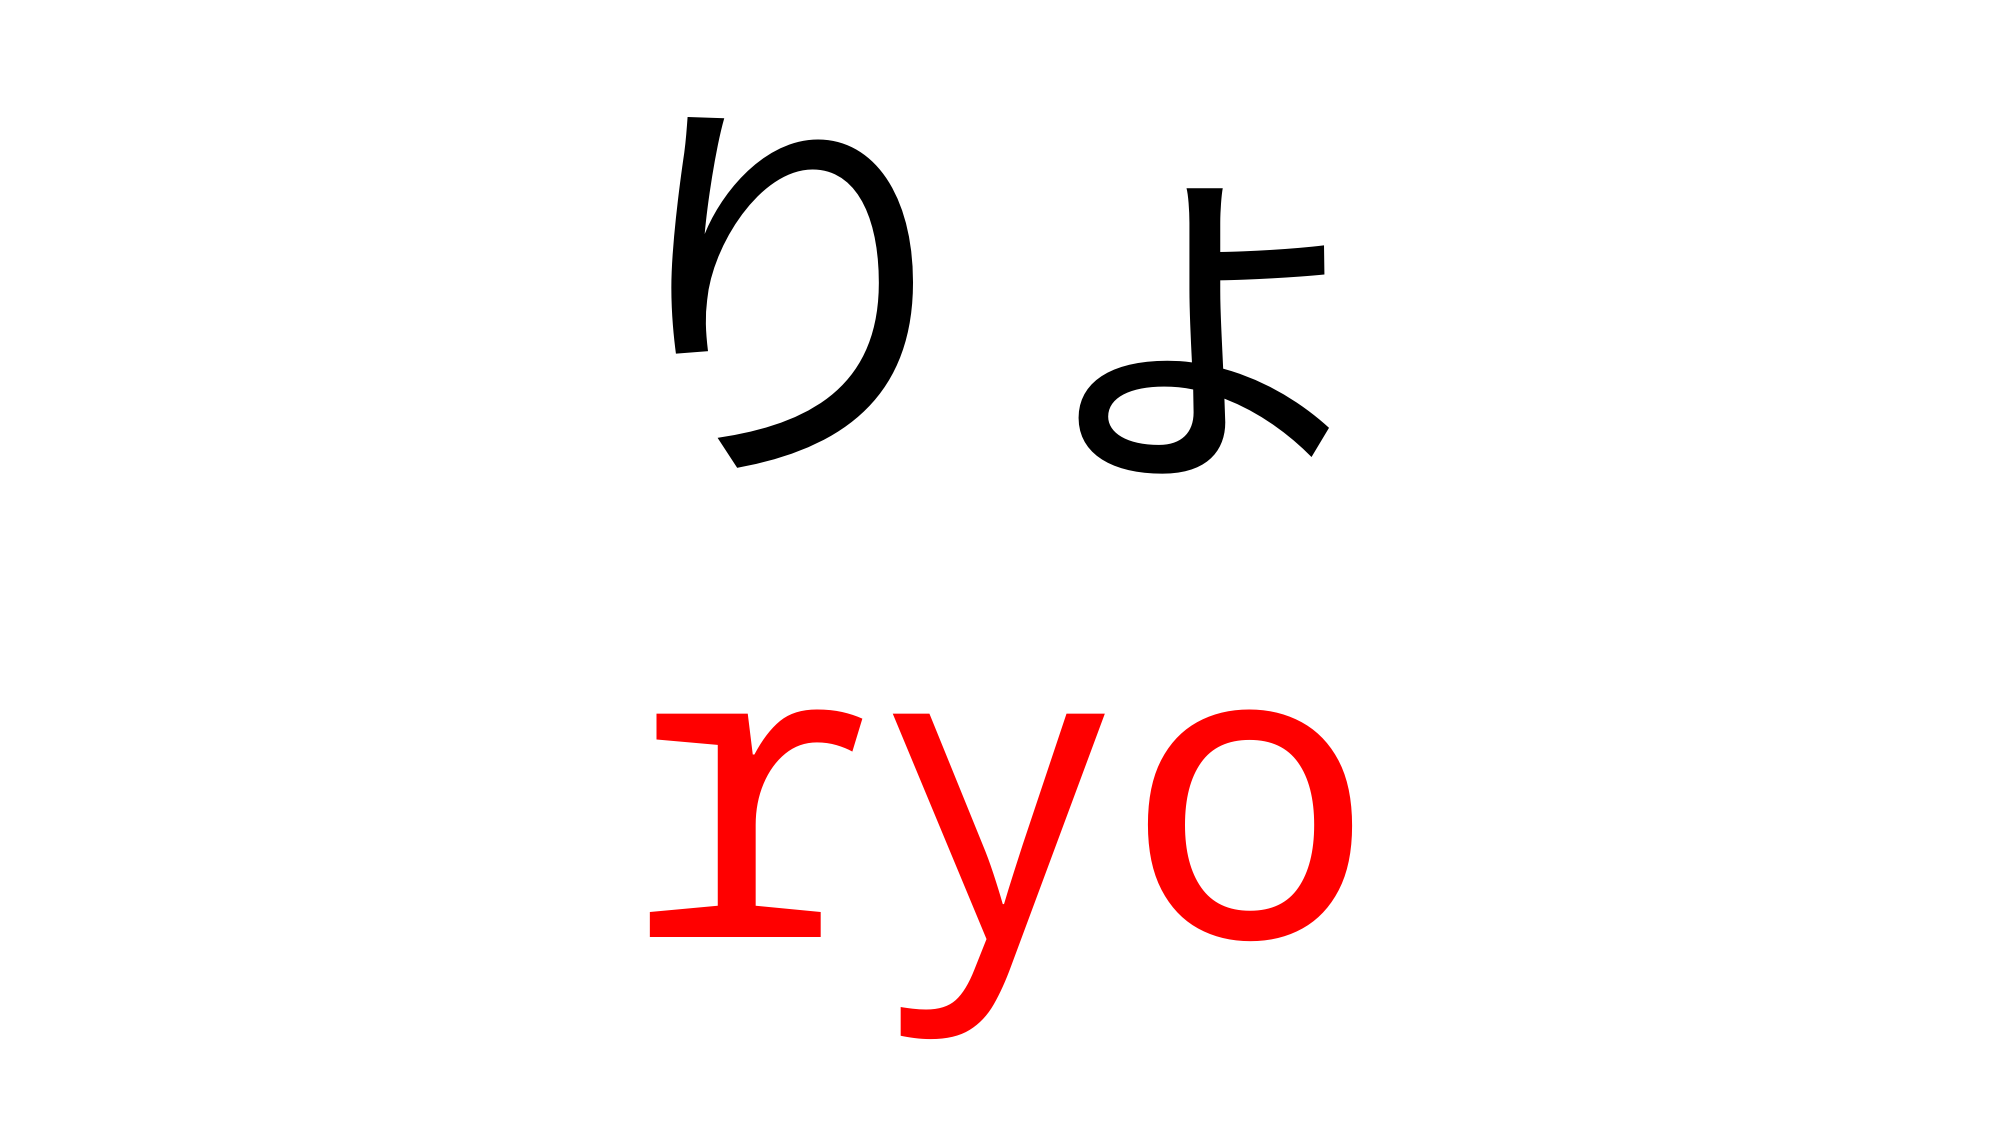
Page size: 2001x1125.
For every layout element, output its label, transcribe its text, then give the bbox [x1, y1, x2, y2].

title りょ [249, 71, 1750, 545]
text_box ryo [249, 562, 1750, 1036]
